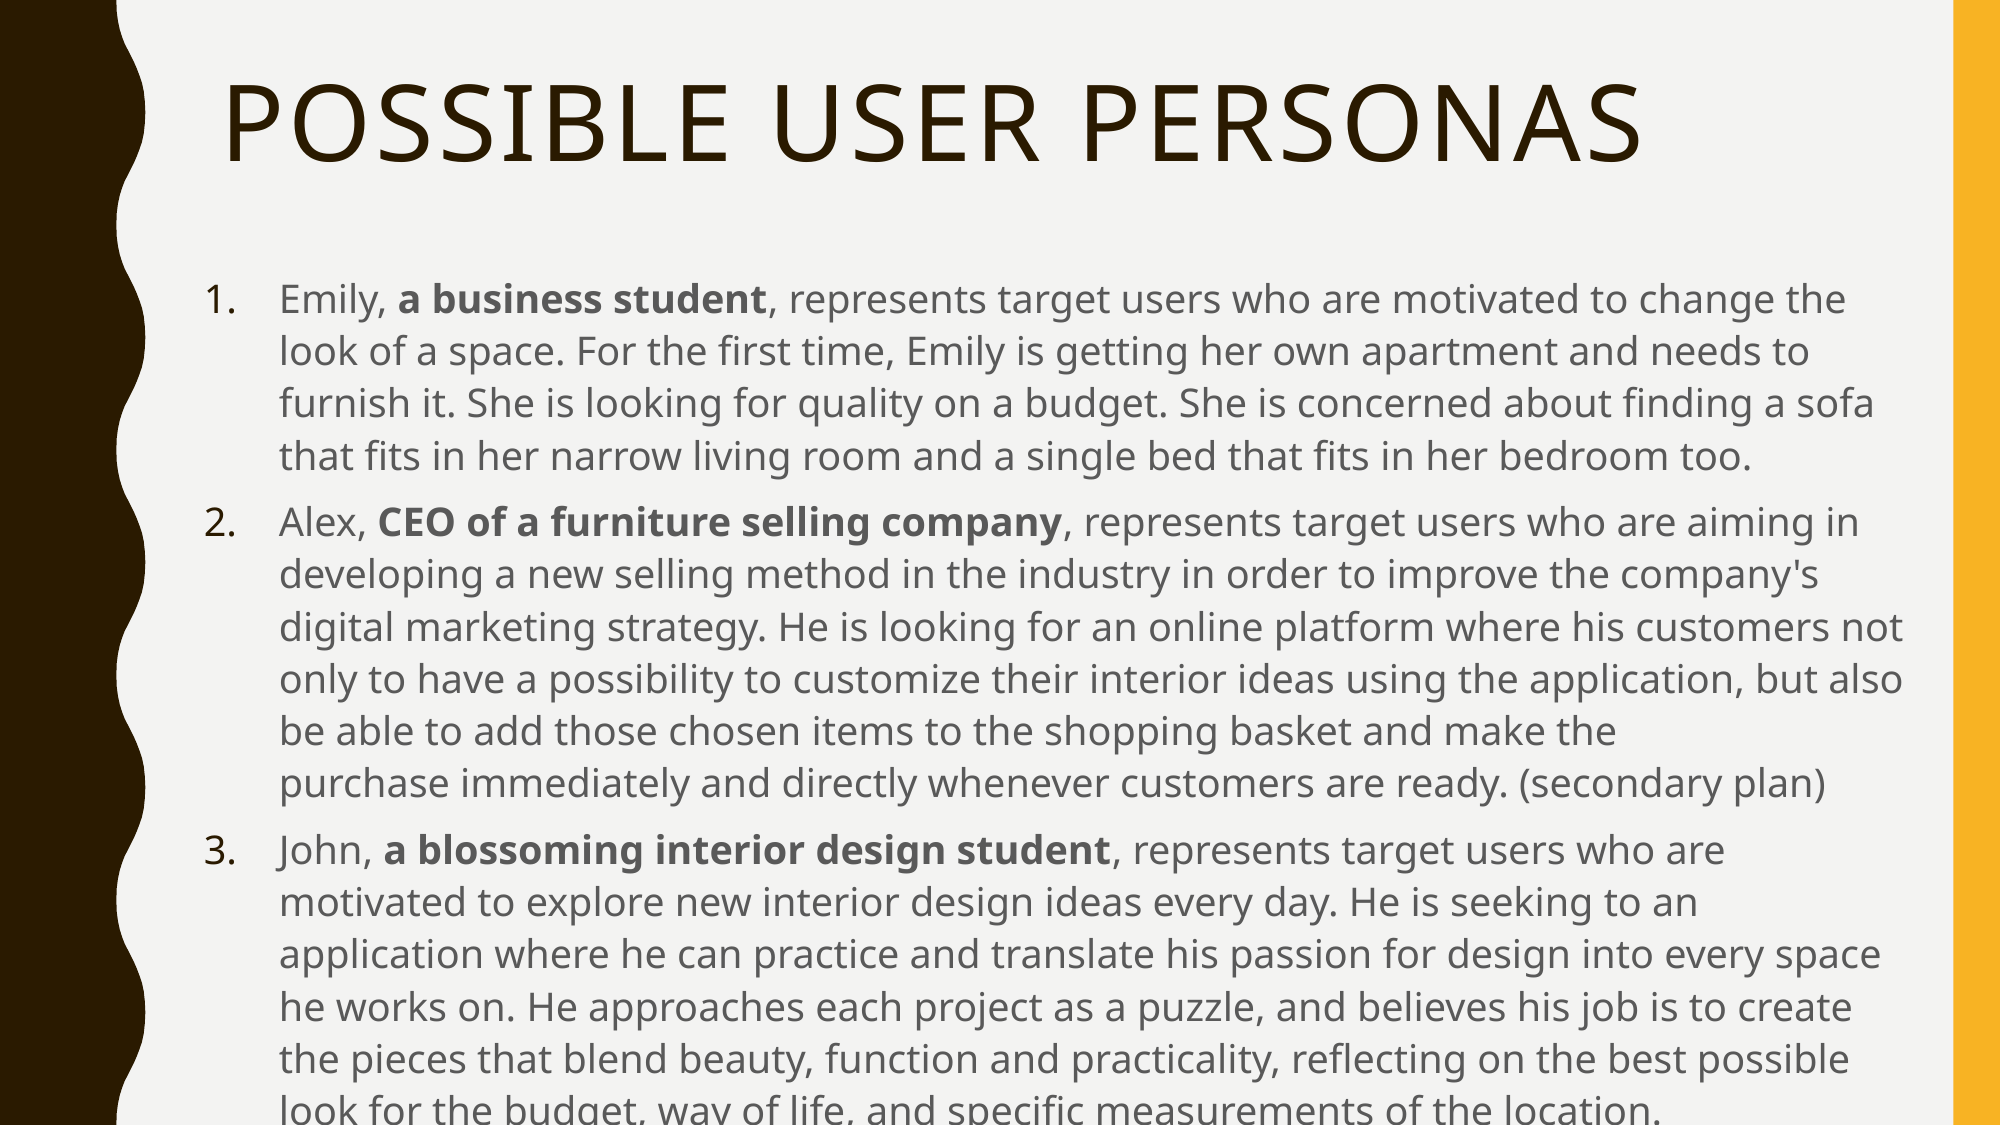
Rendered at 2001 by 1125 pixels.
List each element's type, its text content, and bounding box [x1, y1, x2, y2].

list Emily, a business student, represents target users who are motivated to change the look of a space. For the first time, Emily is getting her own apartment and needs to furnish it. She is looking for quality on a budget. She is concerned about finding a sofa that fits in her narrow living room and a single bed that fits in her bedroom too. Alex, CEO of a furniture selling company, represents target users who are aiming in developing a new selling method in the industry in order to improve the company's digital marketing strategy. He is looking for an online platform where his customers not only to have a possibility to customize their interior ideas using the application, but also be able to add those chosen items to the shopping basket and make the purchase immediately and directly whenever customers are ready. (secondary plan) John, a blossoming interior design student, represents target users who are motivated to explore new interior design ideas every day. He is seeking to an application where he can practice and translate his passion for design into every space he works on. He approaches each project as a puzzle, and believes his job is to create the pieces that blend beauty, function and practicality, reflecting on the best possible look for the budget, way of life, and specific measurements of the location. [188, 261, 1930, 1108]
title possible user personas [205, 62, 1875, 261]
